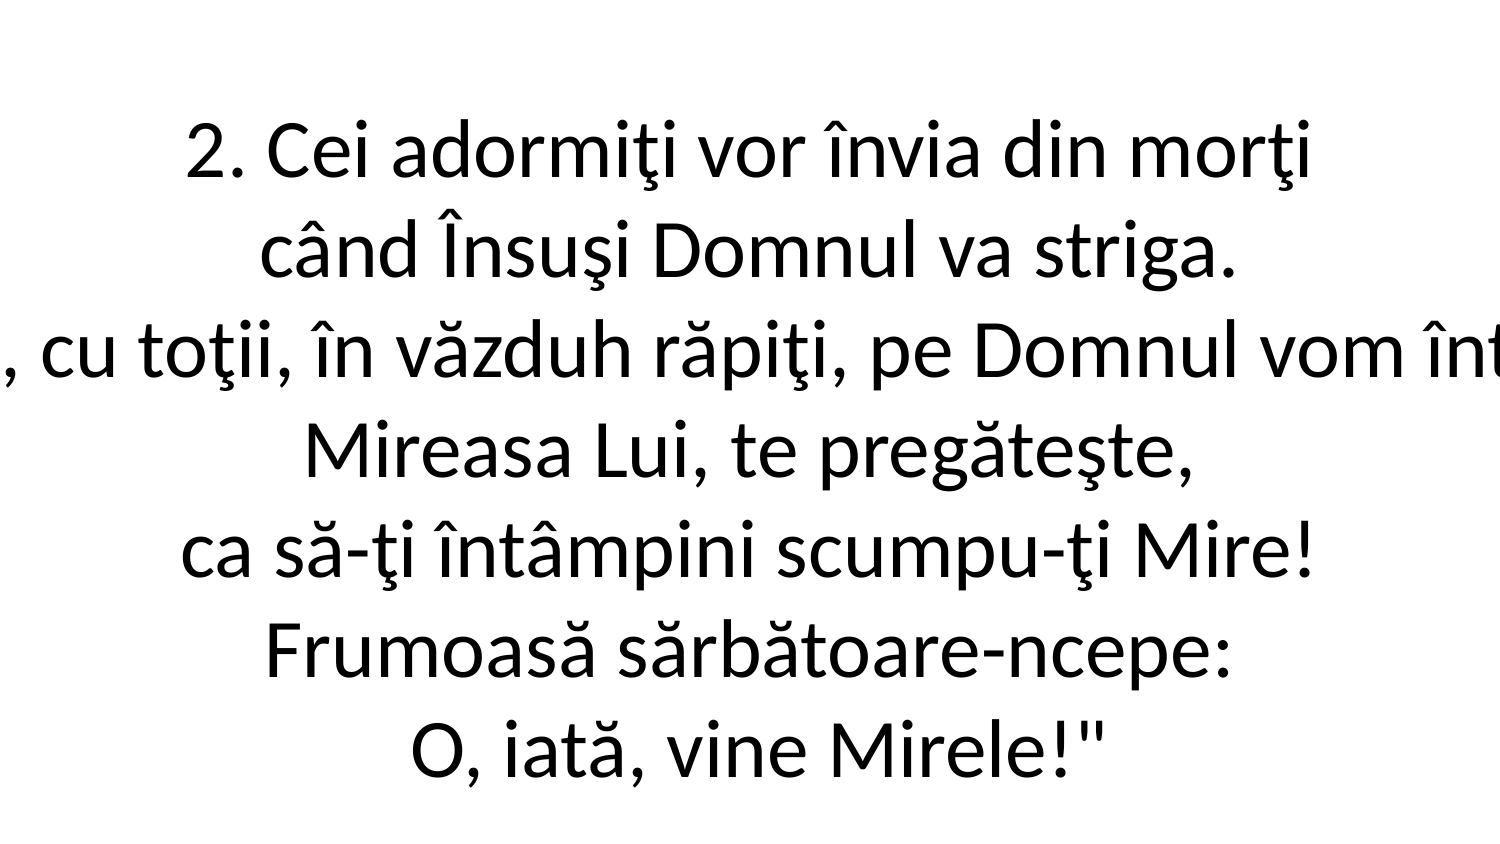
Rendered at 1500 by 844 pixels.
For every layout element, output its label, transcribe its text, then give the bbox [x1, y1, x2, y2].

text_box 2. Cei adormiţi vor învia din morţi când Însuşi Domnul va striga. Şi-atunci, cu toţii, în văzduh răpiţi, pe Domnul vom întâmpina. Mireasa Lui, te pregăteşte, ca să-ţi întâmpini scumpu-ţi Mire! Frumoasă sărbătoare-ncepe: O, iată, vine Mirele!" [0, 42, 1500, 802]
